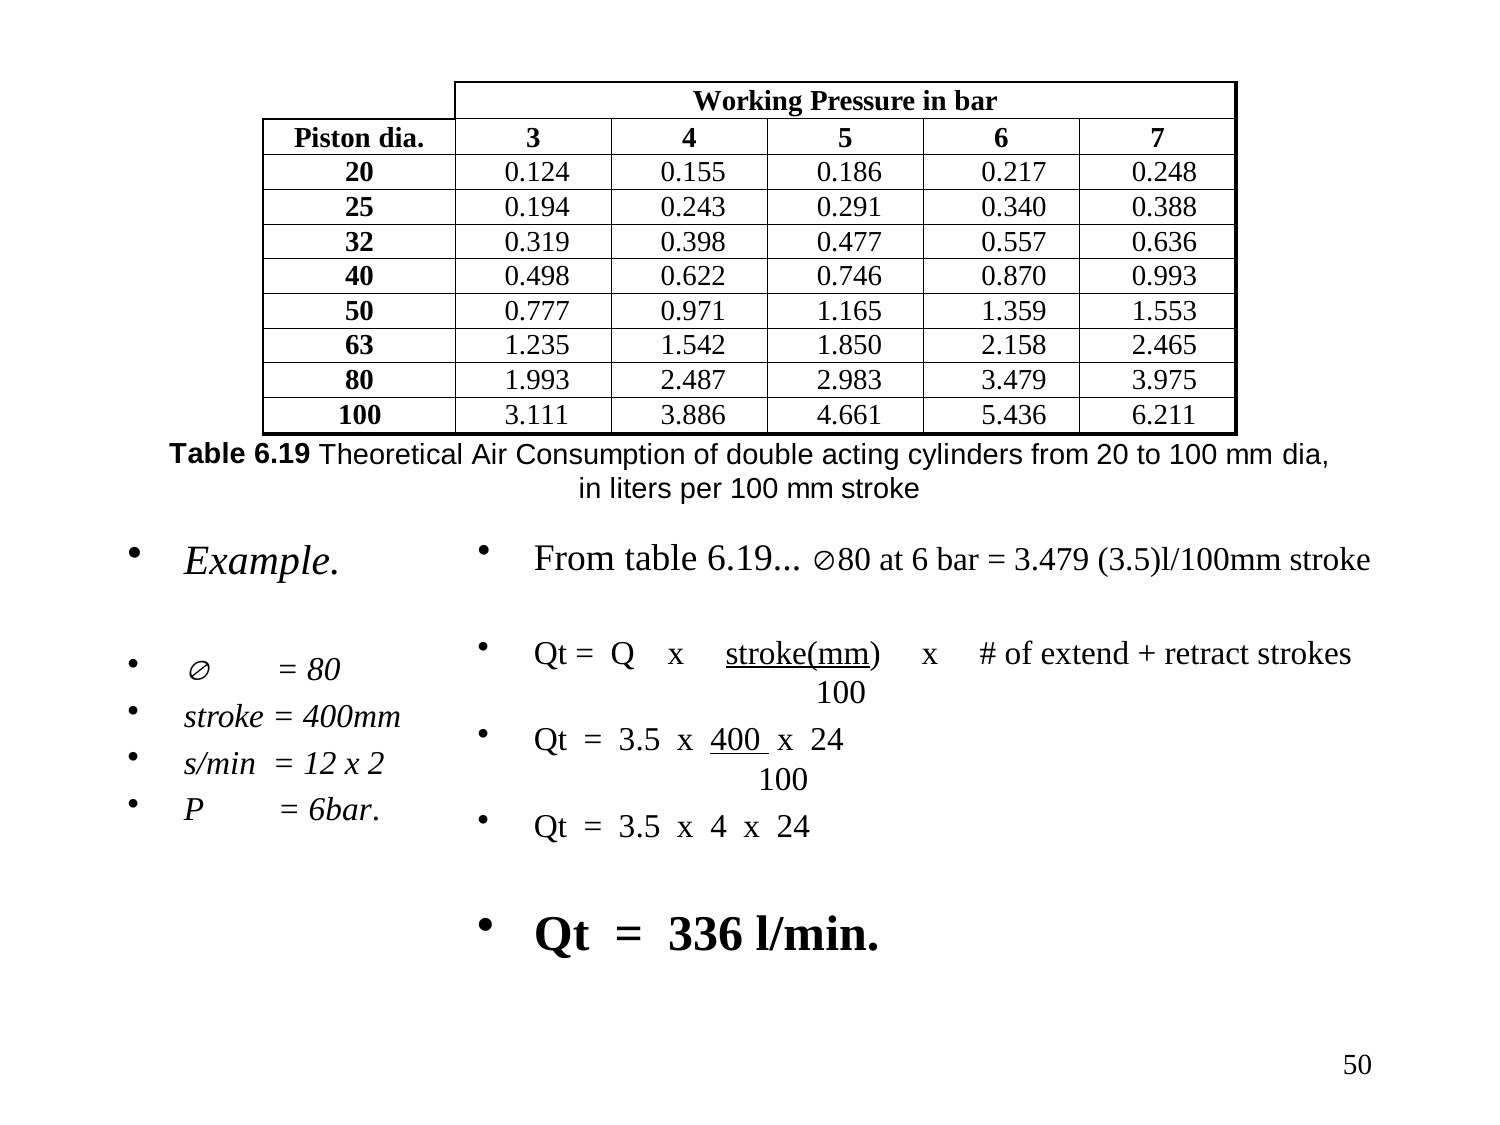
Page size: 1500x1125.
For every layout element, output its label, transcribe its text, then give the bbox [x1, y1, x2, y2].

list Example.  = 80 stroke = 400mm s/min = 12 x 2 P = 6bar. [112, 524, 451, 1001]
list From table 6.19... 80 at 6 bar = 3.479 (3.5)l/100mm stroke Qt = Q x stroke(mm) x # of extend + retract strokes 100 Qt = 3.5 x 400 x 24 100 Qt = 3.5 x 4 x 24 Qt = 336 l/min. [462, 524, 1451, 1001]
slide_number 50 [1074, 1024, 1388, 1101]
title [112, 81, 1388, 506]
